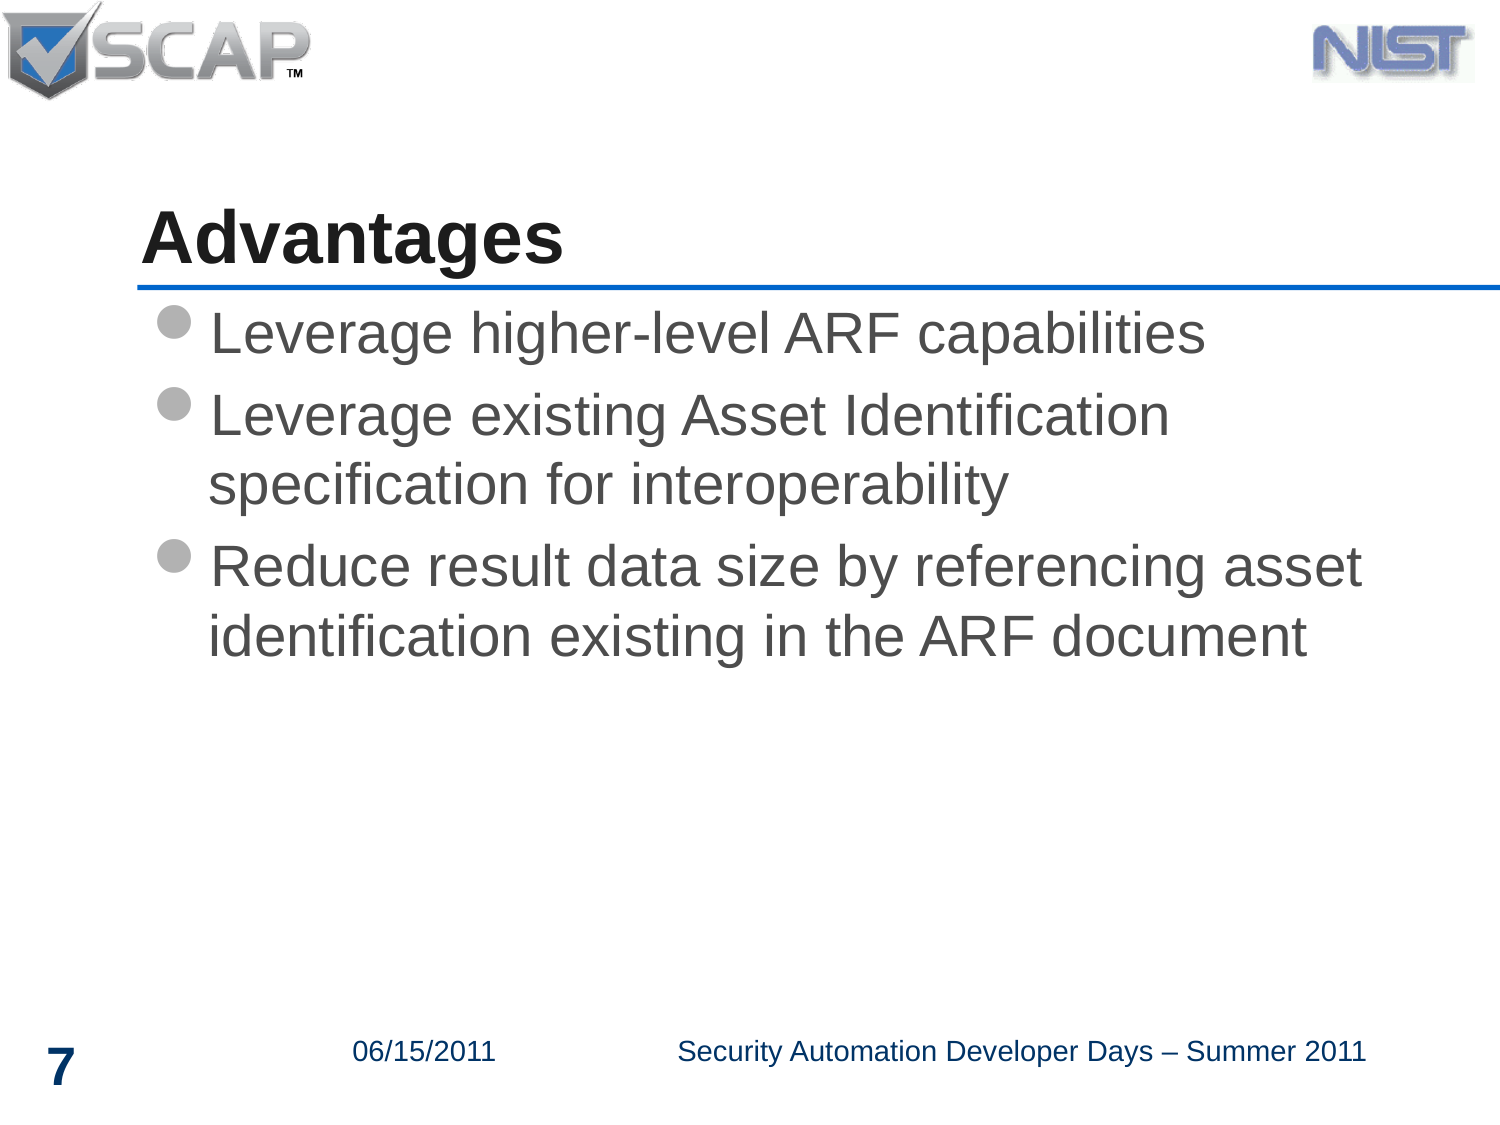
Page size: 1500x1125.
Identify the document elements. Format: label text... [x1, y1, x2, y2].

title Advantages [124, 99, 1426, 288]
picture [1312, 24, 1475, 83]
slide_number 7 [13, 1023, 111, 1105]
list Leverage higher-level ARF capabilities Leverage existing Asset Identification specification for interoperability Reduce result data size by referencing asset identification existing in the ARF document [137, 288, 1400, 1026]
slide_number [337, 1025, 662, 1103]
picture [0, 0, 313, 103]
footer Security Automation Developer Days – Summer 2011 [662, 1025, 1426, 1103]
